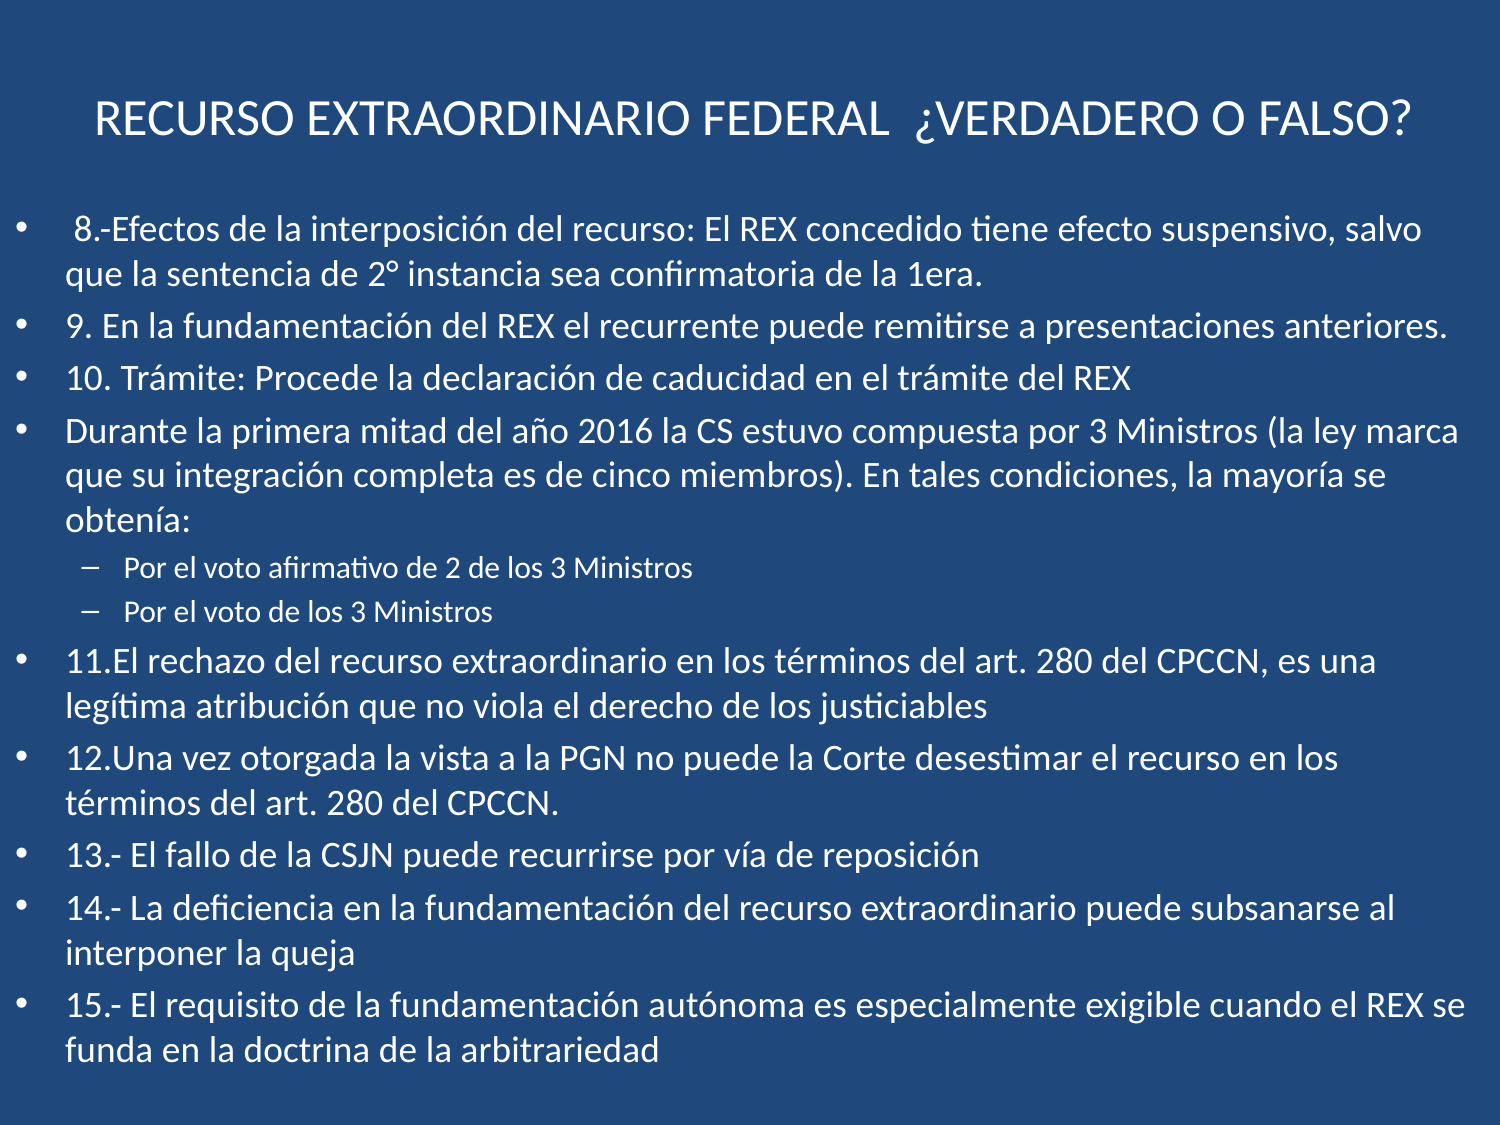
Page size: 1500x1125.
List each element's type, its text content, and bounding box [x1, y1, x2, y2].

title RECURSO EXTRAORDINARIO FEDERAL ¿VERDADERO O FALSO? [75, 45, 1436, 185]
list 8.-Efectos de la interposición del recurso: El REX concedido tiene efecto suspensivo, salvo que la sentencia de 2° instancia sea confirmatoria de la 1era. 9. En la fundamentación del REX el recurrente puede remitirse a presentaciones anteriores. 10. Trámite: Procede la declaración de caducidad en el trámite del REX Durante la primera mitad del año 2016 la CS estuvo compuesta por 3 Ministros (la ley marca que su integración completa es de cinco miembros). En tales condiciones, la mayoría se obtenía: Por el voto afirmativo de 2 de los 3 Ministros Por el voto de los 3 Ministros 11.El rechazo del recurso extraordinario en los términos del art. 280 del CPCCN, es una legítima atribución que no viola el derecho de los justiciables 12.Una vez otorgada la vista a la PGN no puede la Corte desestimar el recurso en los términos del art. 280 del CPCCN. 13.- El fallo de la CSJN puede recurrirse por vía de reposición 14.- La deficiencia en la fundamentación del recurso extraordinario puede subsanarse al interponer la queja 15.- El requisito de la fundamentación autónoma es especialmente exigible cuando el REX se funda en la doctrina de la arbitrariedad [0, 196, 1500, 1083]
